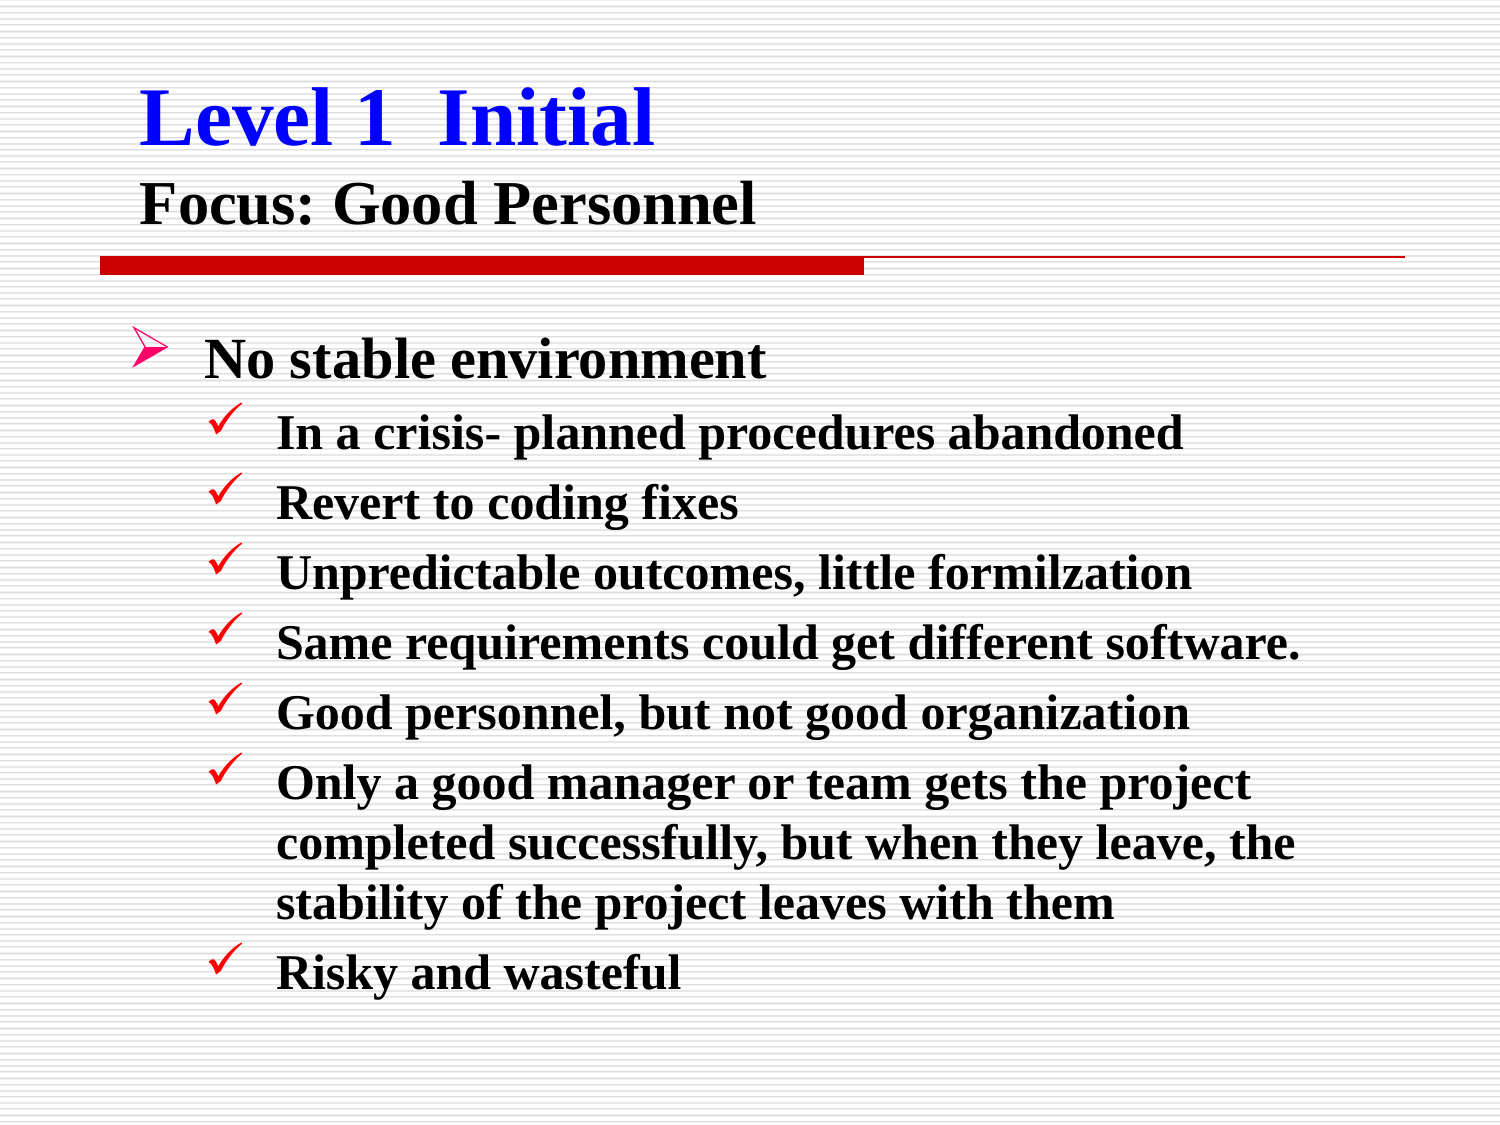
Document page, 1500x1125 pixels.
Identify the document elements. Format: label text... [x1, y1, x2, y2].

text_box Level 1 Initial Focus: Good Personnel [124, 37, 1400, 263]
text_box No stable environment In a crisis- planned procedures abandoned Revert to coding fixes Unpredictable outcomes, little formilzation Same requirements could get different software. Good personnel, but not good organization Only a good manager or team gets the project completed successfully, but when they leave, the stability of the project leaves with them Risky and wasteful [112, 312, 1388, 1038]
picture [0, 0, 1500, 1125]
